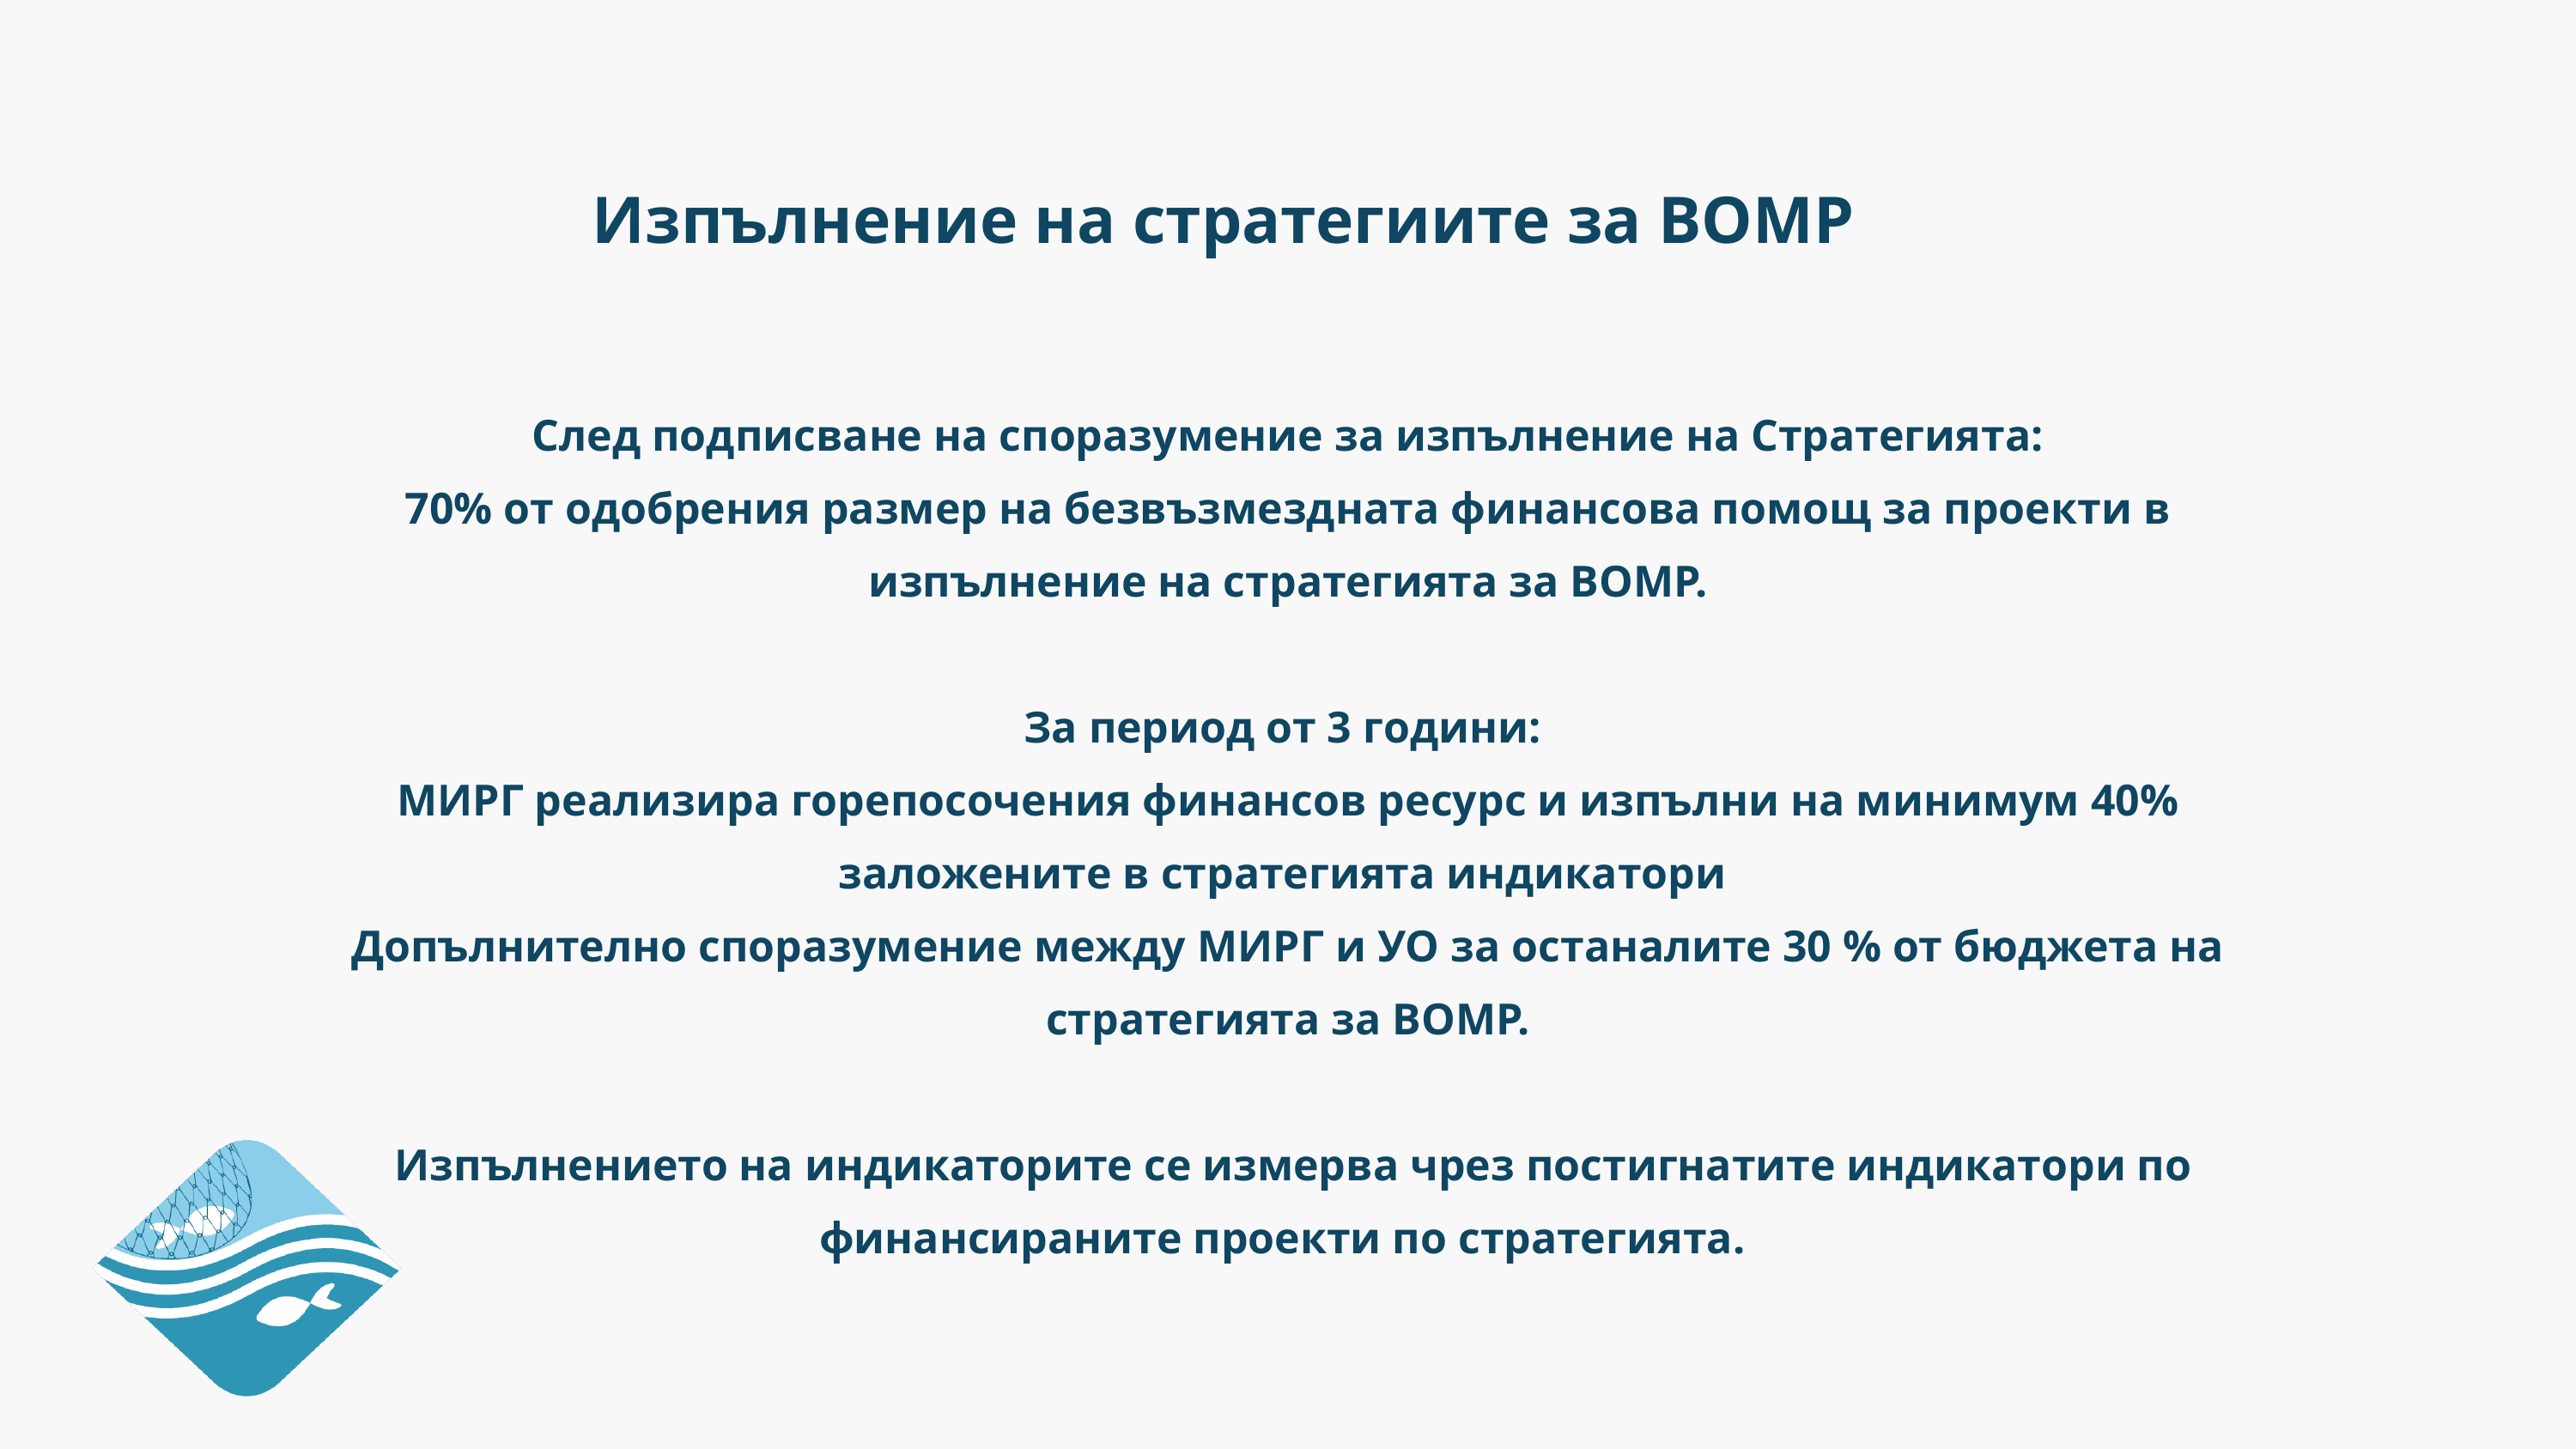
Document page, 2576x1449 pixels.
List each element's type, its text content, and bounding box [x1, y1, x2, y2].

text_box След подписване на споразумение за изпълнение на Стратегията: 70% от одобрения размер на безвъзмездната финансова помощ за проекти в изпълнение на стратегията за ВОМР. За период от 3 години: МИРГ реализира горепосочения финансов ресурс и изпълни на минимум 40% заложените в стратегията индикатори Допълнително споразумение между МИРГ и УО за останалите 30 % от бюджета на стратегията за ВОМР. Изпълнението на индикаторите се измерва чрез постигнатите индикатори по финансираните проекти по стратегията. [337, 313, 2239, 1263]
picture [91, 1139, 403, 1397]
text_box Изпълнение на стратегиите за ВОМР [440, 95, 2008, 257]
